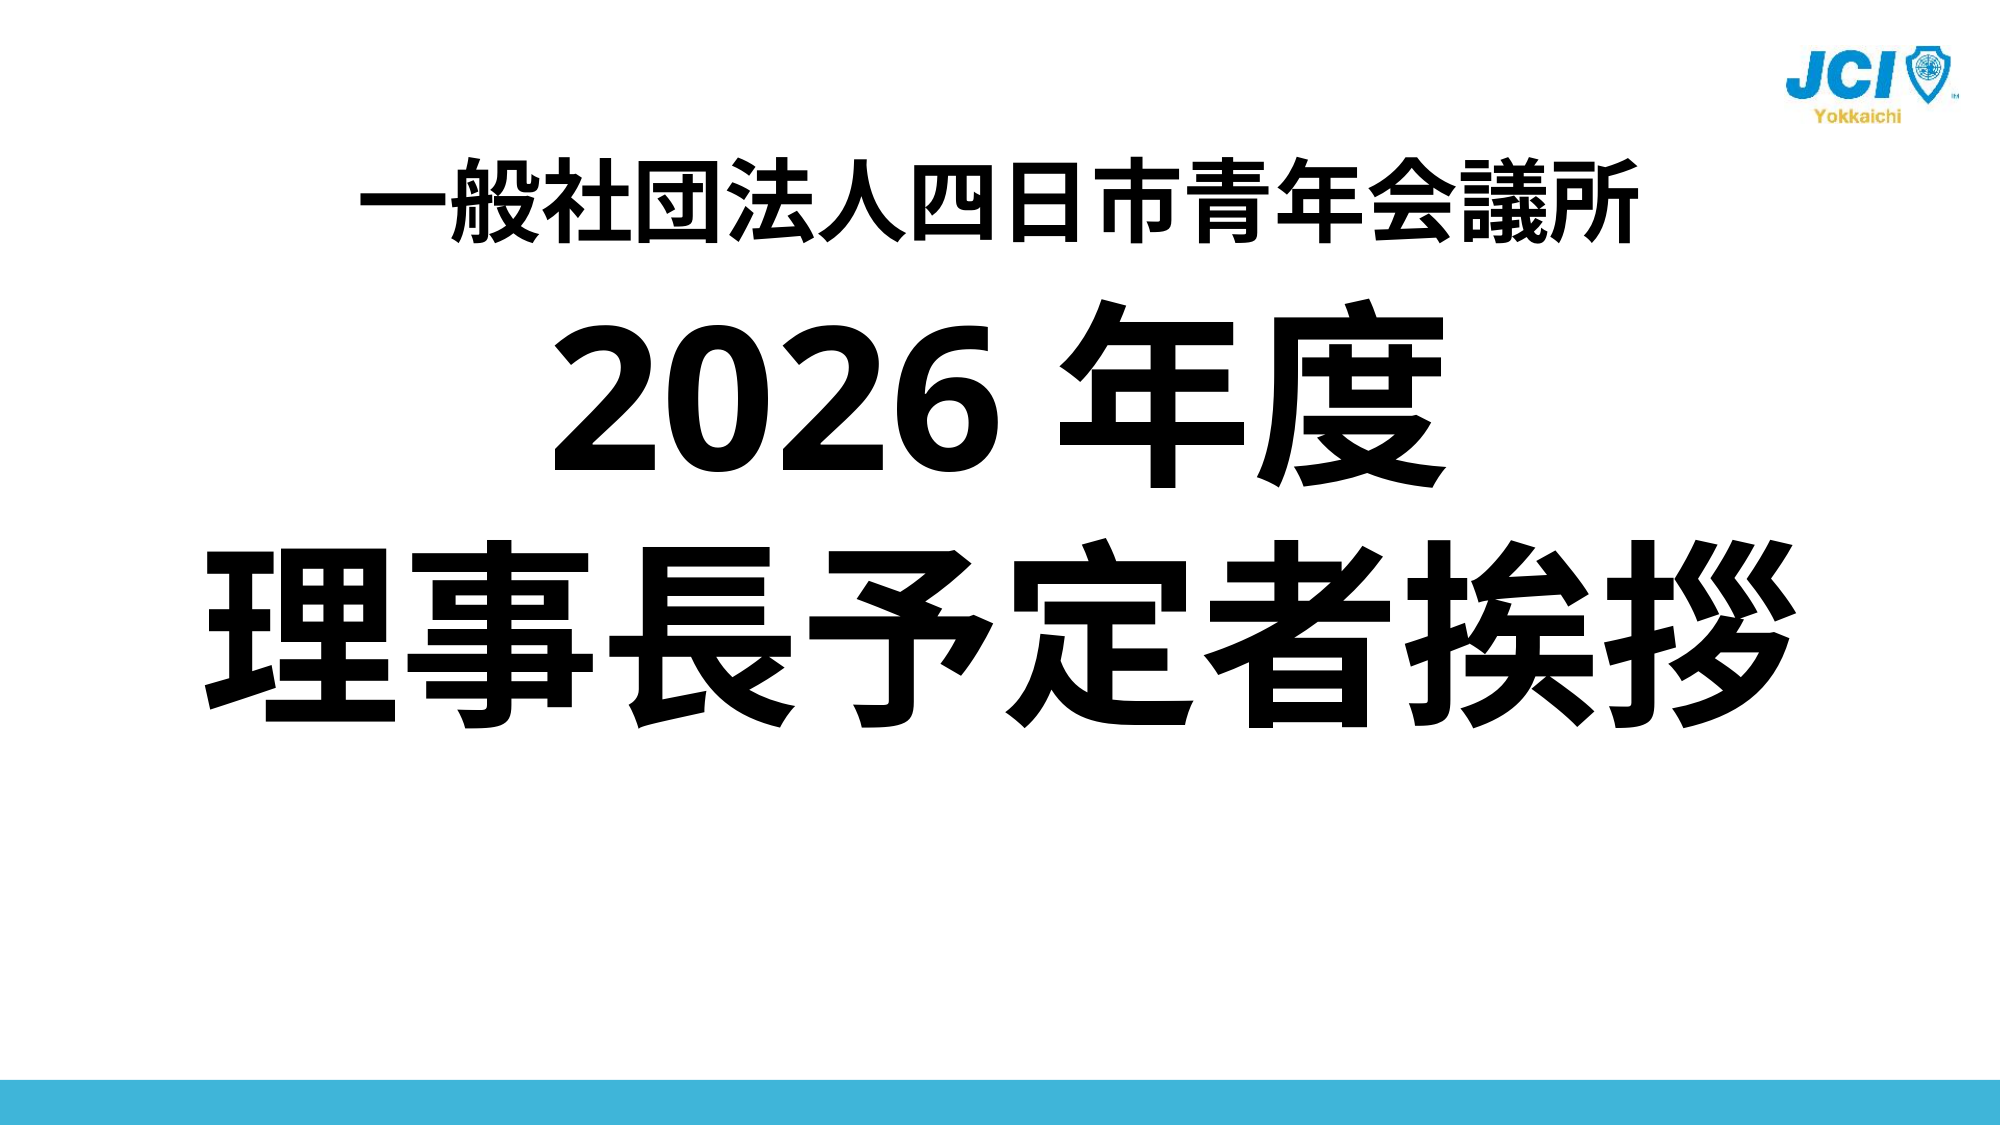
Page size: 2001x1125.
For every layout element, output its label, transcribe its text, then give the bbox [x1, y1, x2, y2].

text_box 2026年度 理事長予定者挨拶 [0, 262, 2000, 758]
text_box 一般社団法人四日市青年会議所 [0, 136, 2000, 262]
picture [1784, 45, 1961, 124]
